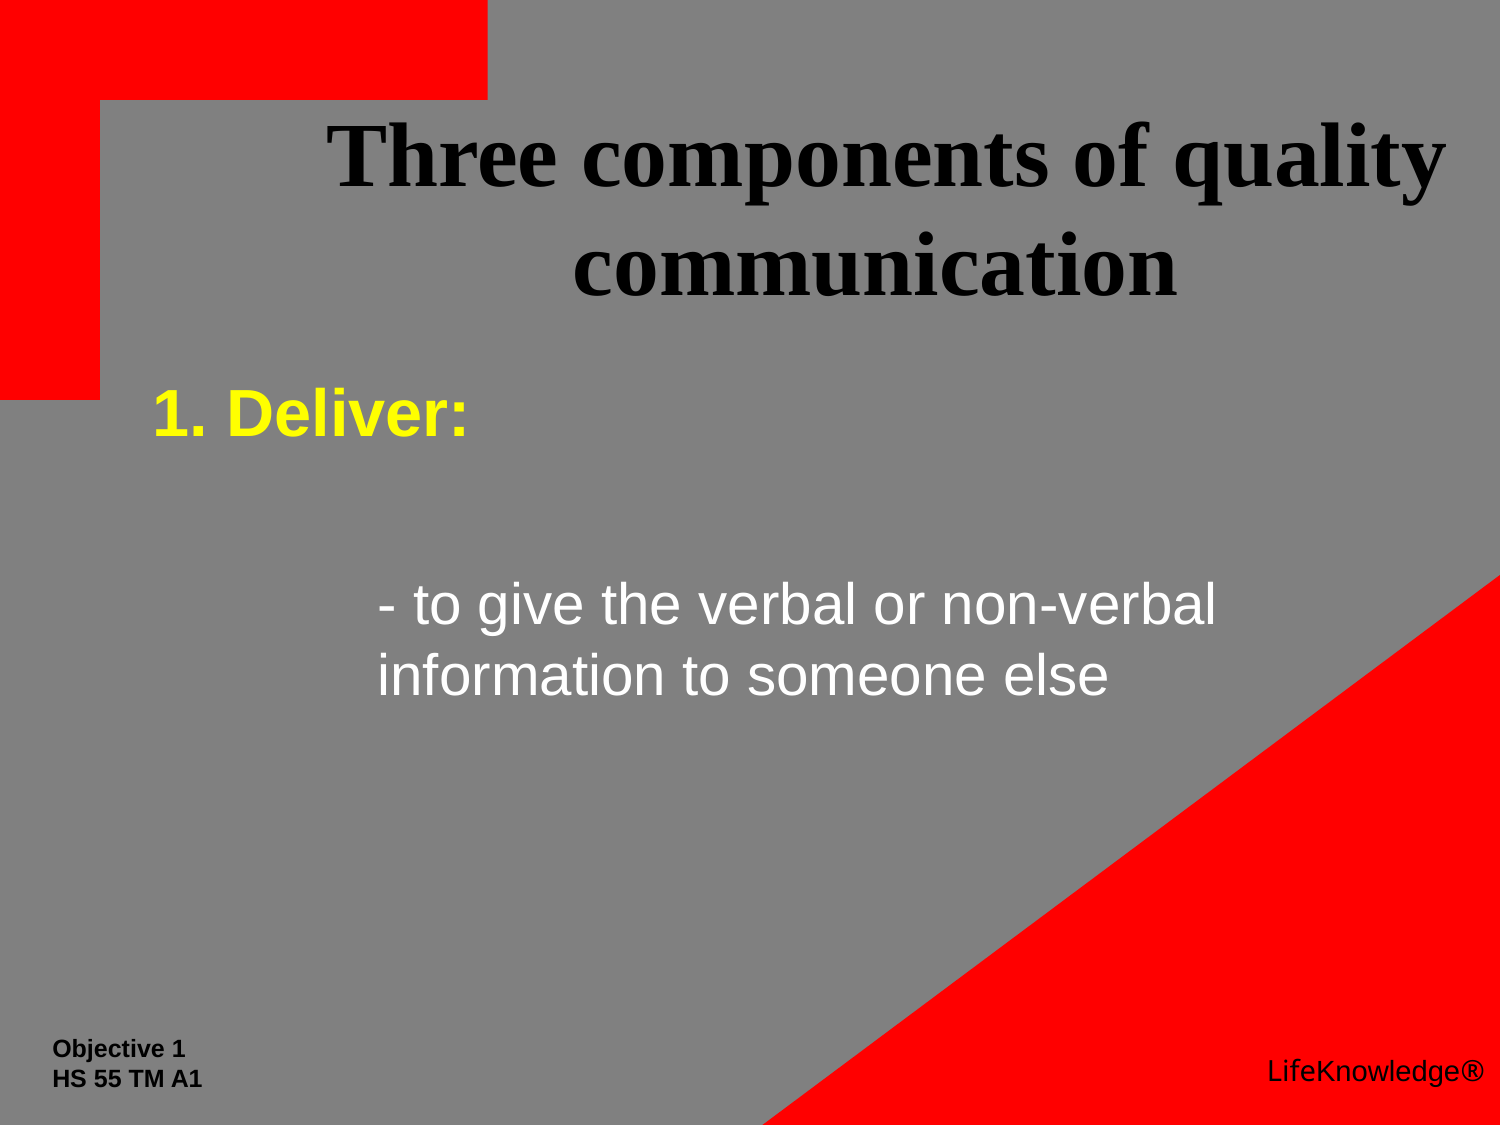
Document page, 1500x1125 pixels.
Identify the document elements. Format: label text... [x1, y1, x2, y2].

list 1. Deliver: [137, 362, 1263, 463]
text_box - to give the verbal or non-verbal information to someone else [274, 549, 1400, 725]
footer LifeKnowledge® [37, 1049, 1500, 1125]
title Three components of quality communication [262, 149, 1500, 323]
text_box Objective 1 HS 55 TM A1 [37, 1024, 227, 1100]
